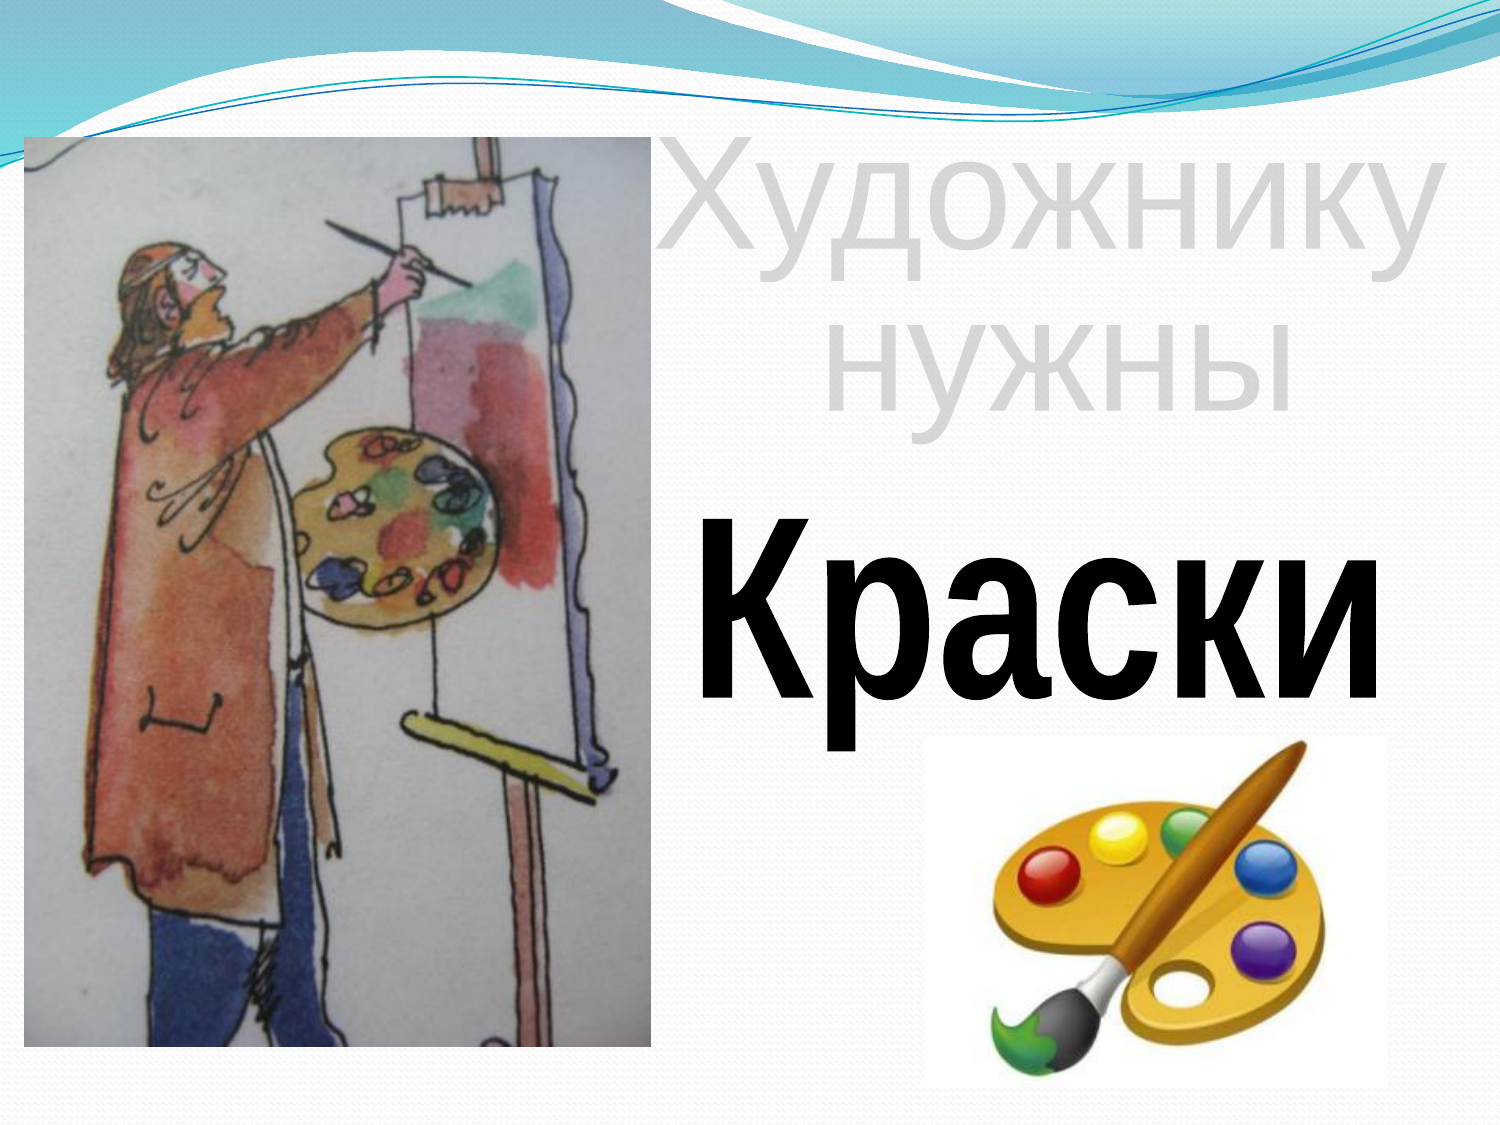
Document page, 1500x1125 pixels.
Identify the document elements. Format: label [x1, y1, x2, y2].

picture [924, 737, 1388, 1088]
picture [24, 137, 652, 1048]
